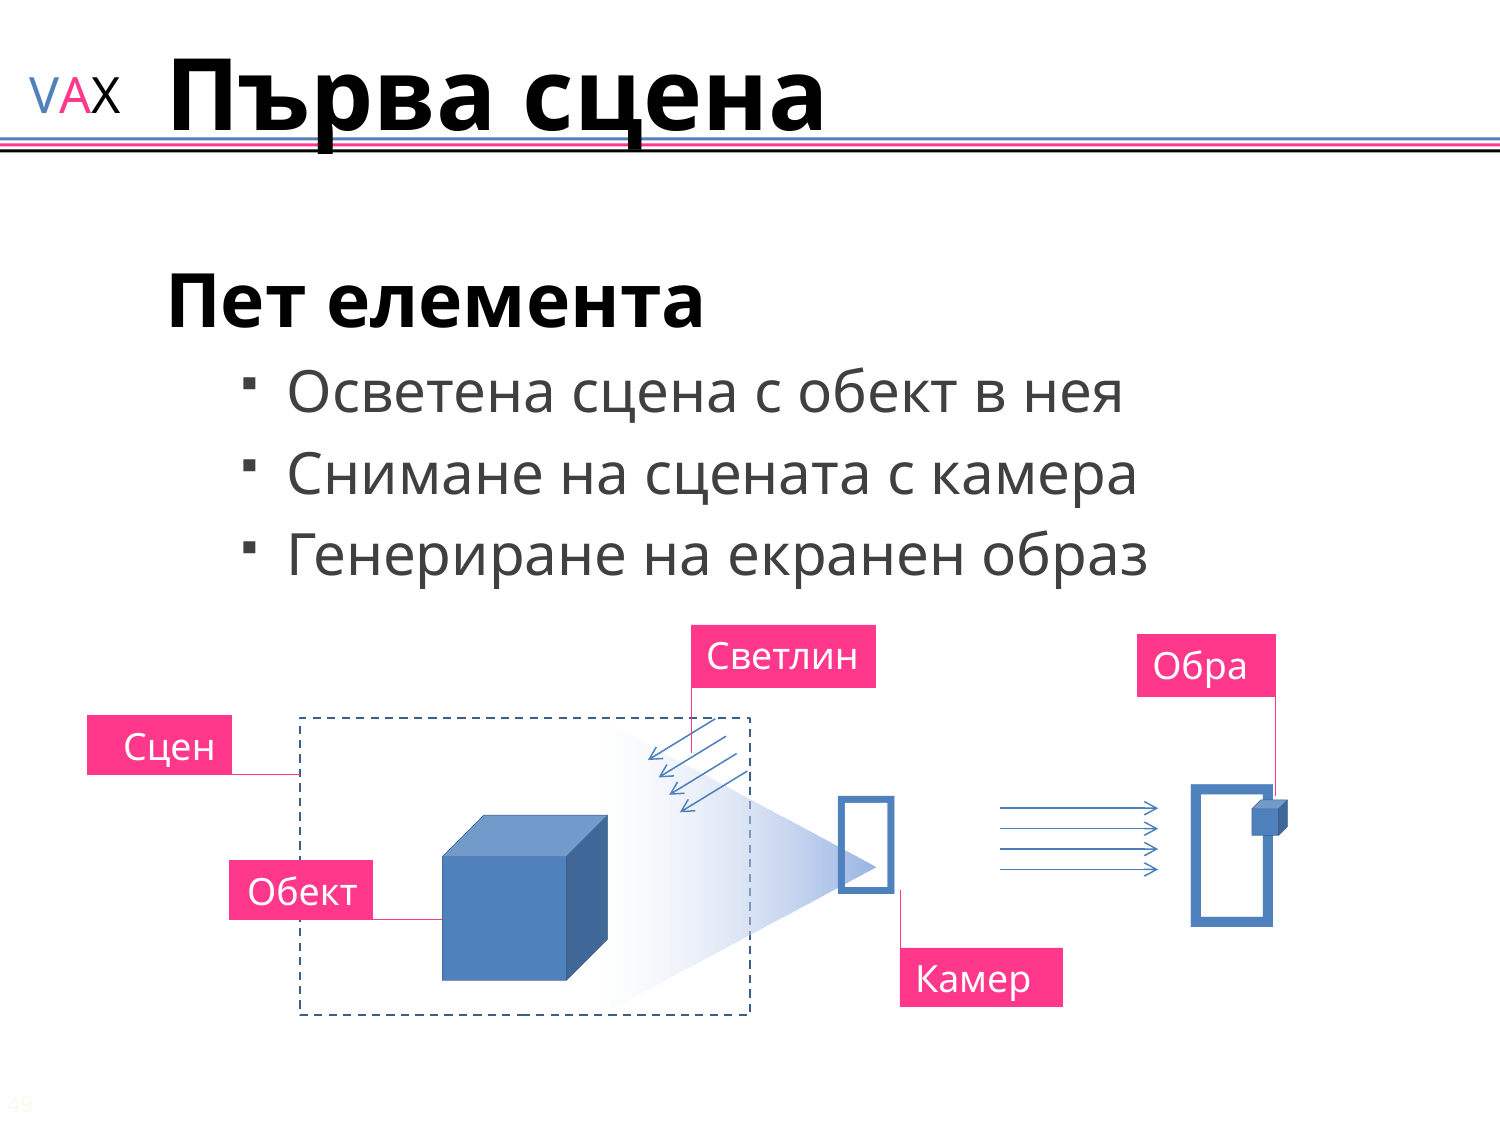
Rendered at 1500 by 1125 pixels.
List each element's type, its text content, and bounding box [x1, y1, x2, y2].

text_box  [810, 749, 961, 930]
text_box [999, 807, 1159, 870]
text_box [657, 734, 738, 797]
text_box [1249, 797, 1290, 838]
text_box [744, 761, 752, 796]
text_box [690, 624, 876, 753]
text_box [899, 889, 1063, 1007]
text_box [601, 715, 685, 743]
title Първа сцена [0, 37, 1500, 144]
text_box [596, 715, 810, 1018]
text_box [298, 715, 596, 858]
text_box [298, 928, 597, 1017]
list Пет елемента Осветена сцена с обект в нея Снимане на сцената с камера Генериране на екранен образ [150, 200, 1488, 1113]
text_box [602, 937, 752, 1017]
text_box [228, 859, 442, 920]
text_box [1137, 634, 1276, 797]
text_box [87, 714, 301, 775]
text_box  [1158, 720, 1400, 975]
text_box [440, 813, 596, 983]
